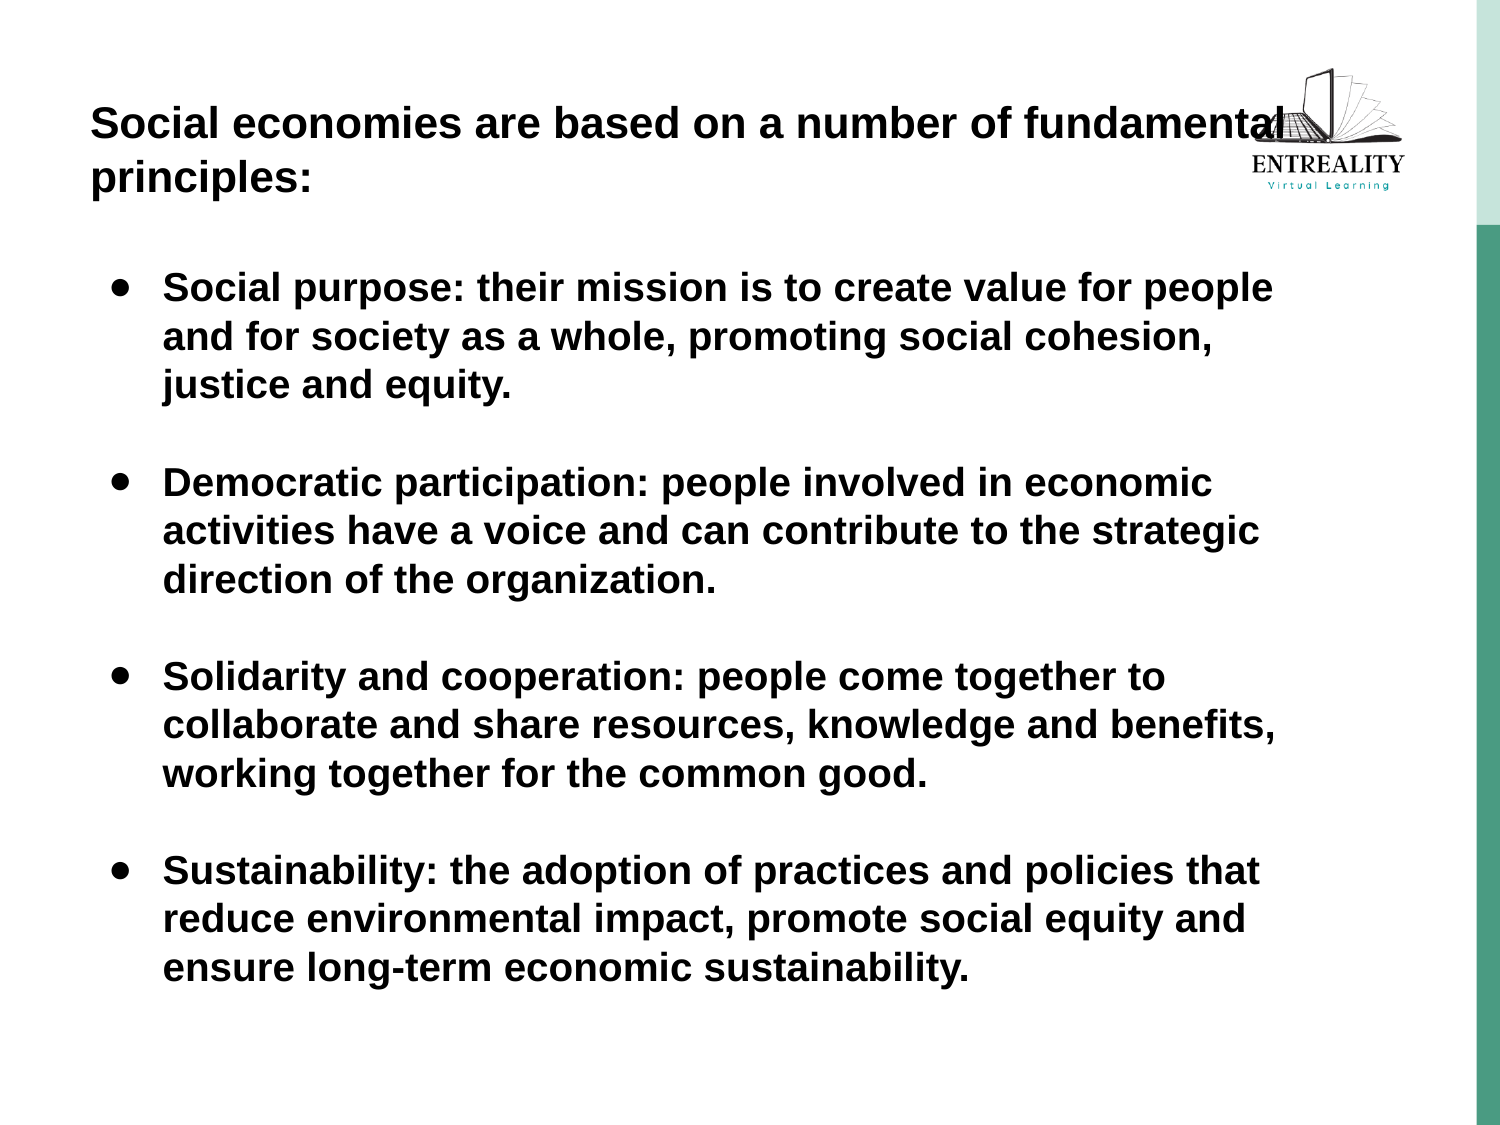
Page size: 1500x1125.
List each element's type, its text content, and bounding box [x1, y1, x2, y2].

picture [1198, 0, 1458, 259]
list Social economies are based on a number of fundamental principles: Social purpose: their mission is to create value for people and for society as a whole, promoting social cohesion, justice and equity. Democratic participation: people involved in economic activities have a voice and can contribute to the strategic direction of the organization. Solidarity and cooperation: people come together to collaborate and share resources, knowledge and benefits, working together for the common good. Sustainability: the adoption of practices and policies that reduce environmental impact, promote social equity and ensure long-term economic sustainability. [75, 86, 1325, 1005]
